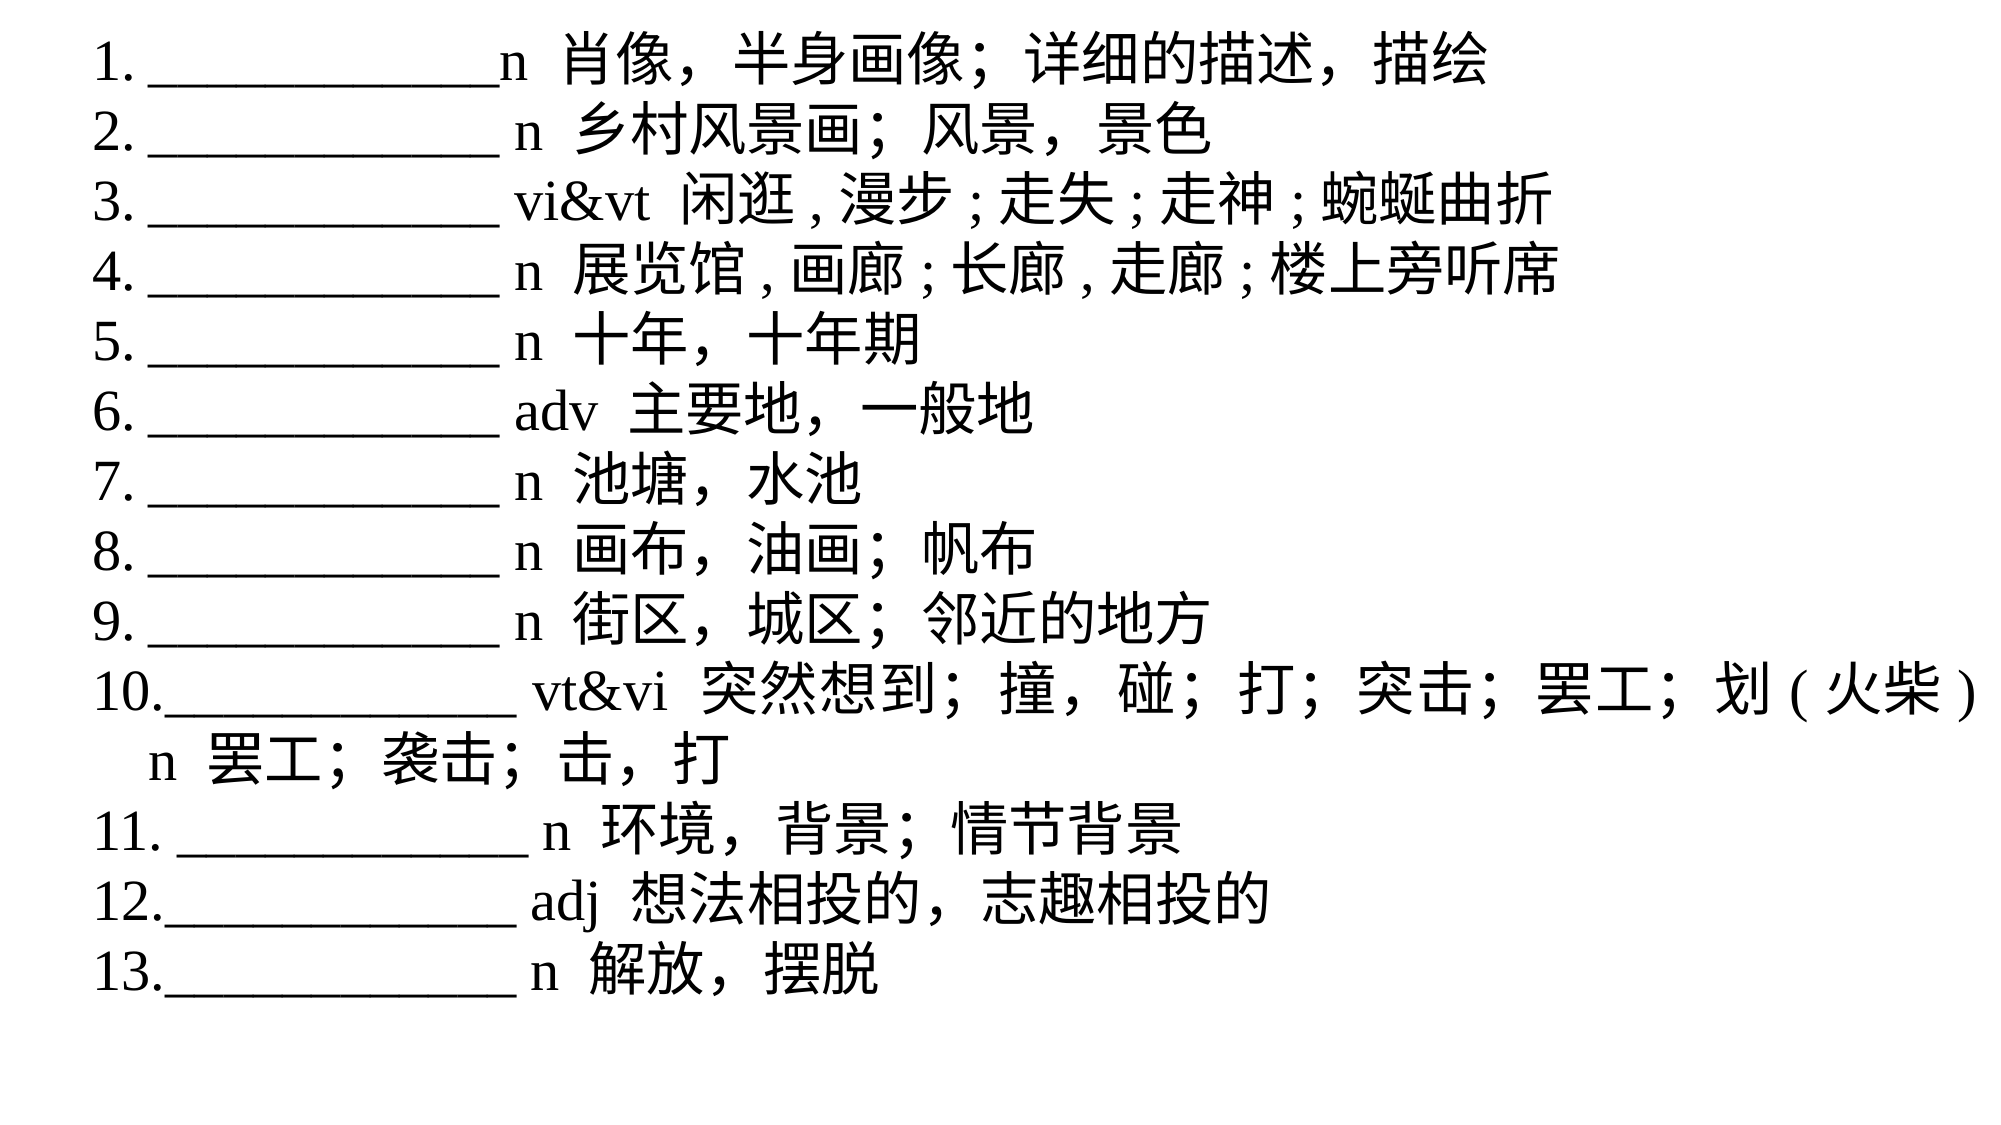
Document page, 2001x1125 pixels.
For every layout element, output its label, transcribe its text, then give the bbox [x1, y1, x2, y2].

text_box ____________n 肖像，半身画像；详细的描述，描绘 ____________ n 乡村风景画；风景，景色 ____________ vi&vt 闲逛,漫步;走失;走神;蜿蜒曲折 ____________ n 展览馆,画廊;长廊,走廊;楼上旁听席 ____________ n 十年，十年期 ____________ adv 主要地，一般地 ____________ n 池塘，水池 ____________ n 画布，油画；帆布 ____________ n 街区，城区；邻近的地方 ____________ vt&vi 突然想到；撞，碰；打；突击；罢工；划(火柴) n 罢工；袭击；击，打 ____________ n 环境，背景；情节背景 ____________ adj 想法相投的，志趣相投的 ____________ n 解放，摆脱 [77, 15, 1992, 1080]
